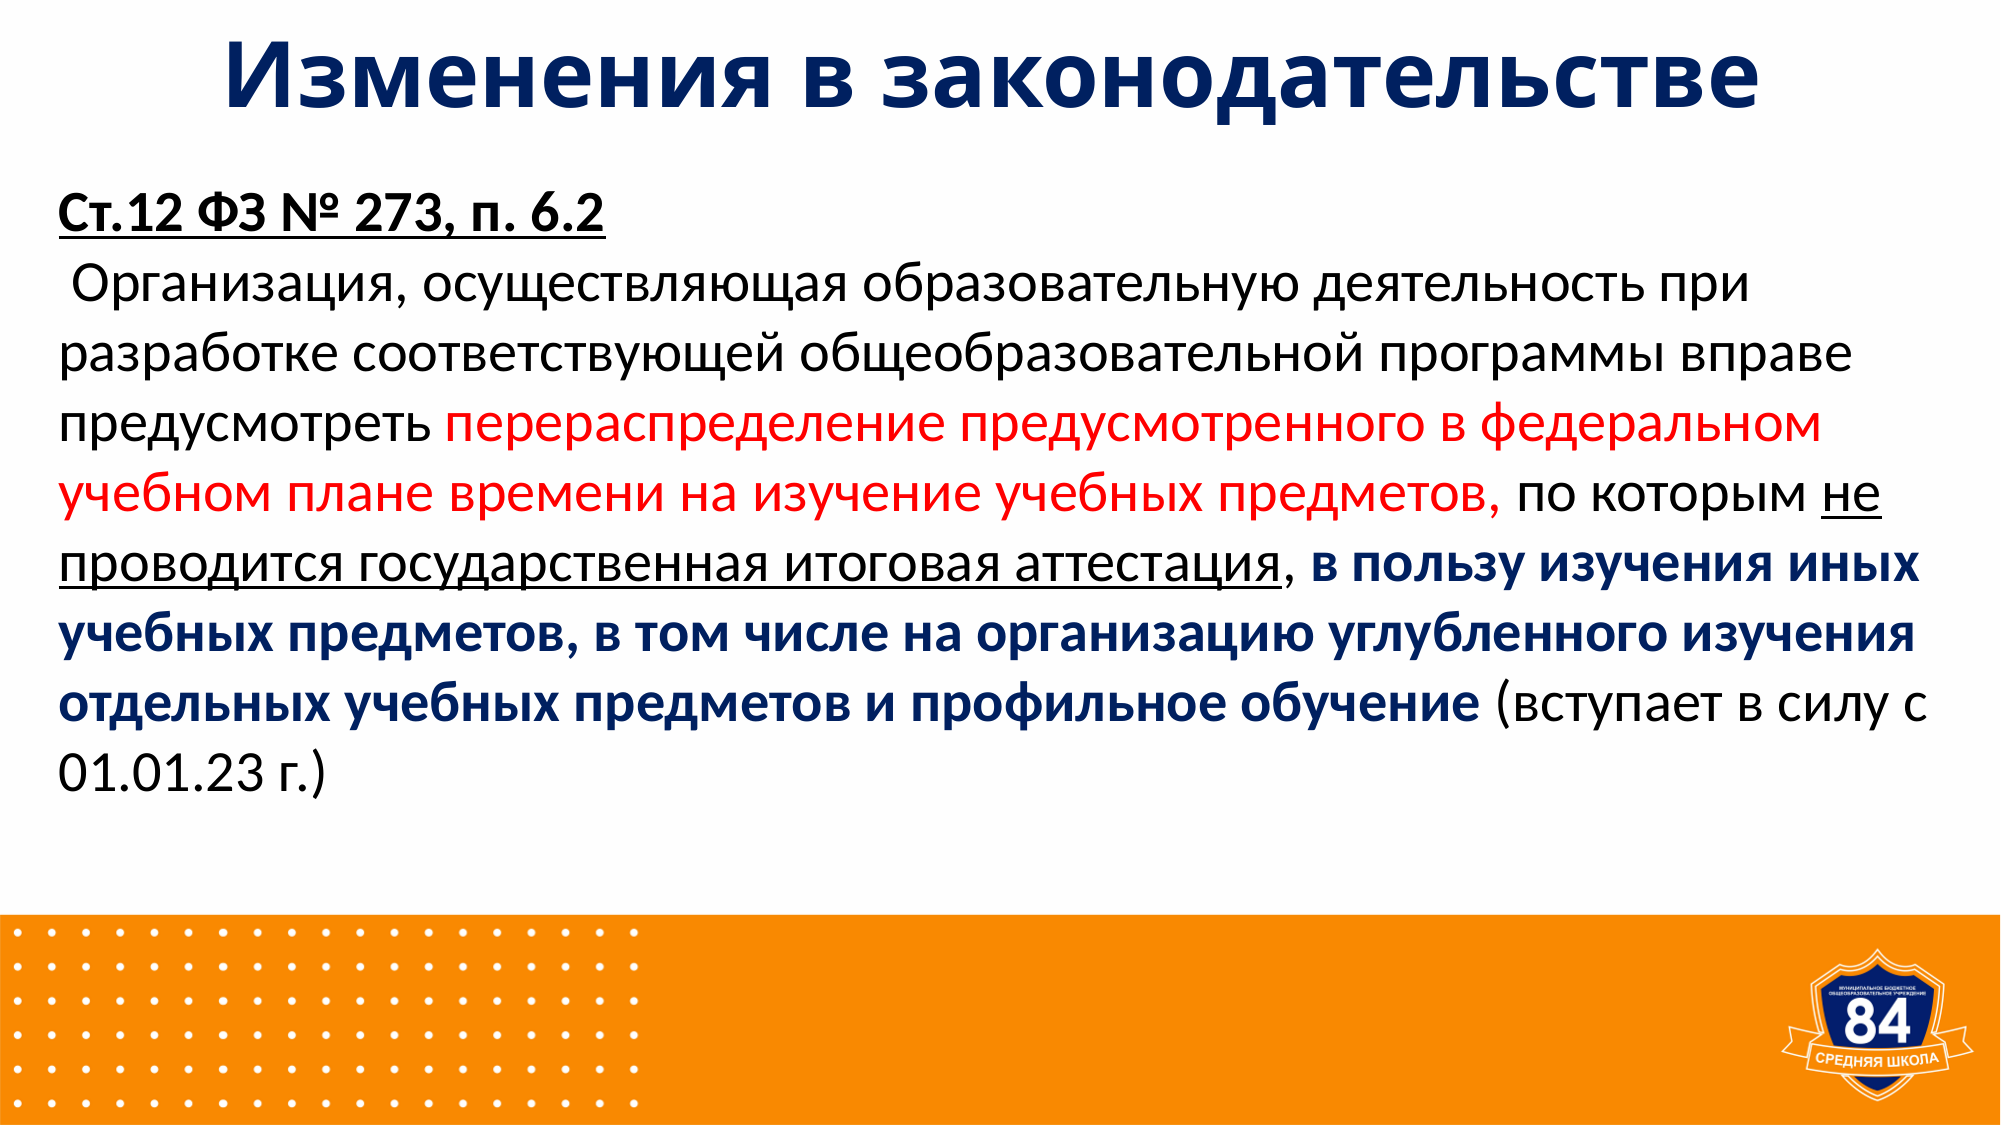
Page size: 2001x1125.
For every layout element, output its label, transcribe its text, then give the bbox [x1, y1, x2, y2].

picture [0, 0, 2001, 1125]
title Изменения в законодательстве [39, 19, 1946, 137]
text_box Ст.12 ФЗ № 273, п. 6.2 Организация, осуществляющая образовательную деятельность при разработке соответствующей общеобразовательной программы вправе предусмотреть перераспределение предусмотренного в федеральном учебном плане времени на изучение учебных предметов, по которым не проводится государственная итоговая аттестация, в пользу изучения иных учебных предметов, в том числе на организацию углубленного изучения отдельных учебных предметов и профильное обучение (вступает в силу с 01.01.23 г.) [43, 166, 1962, 811]
